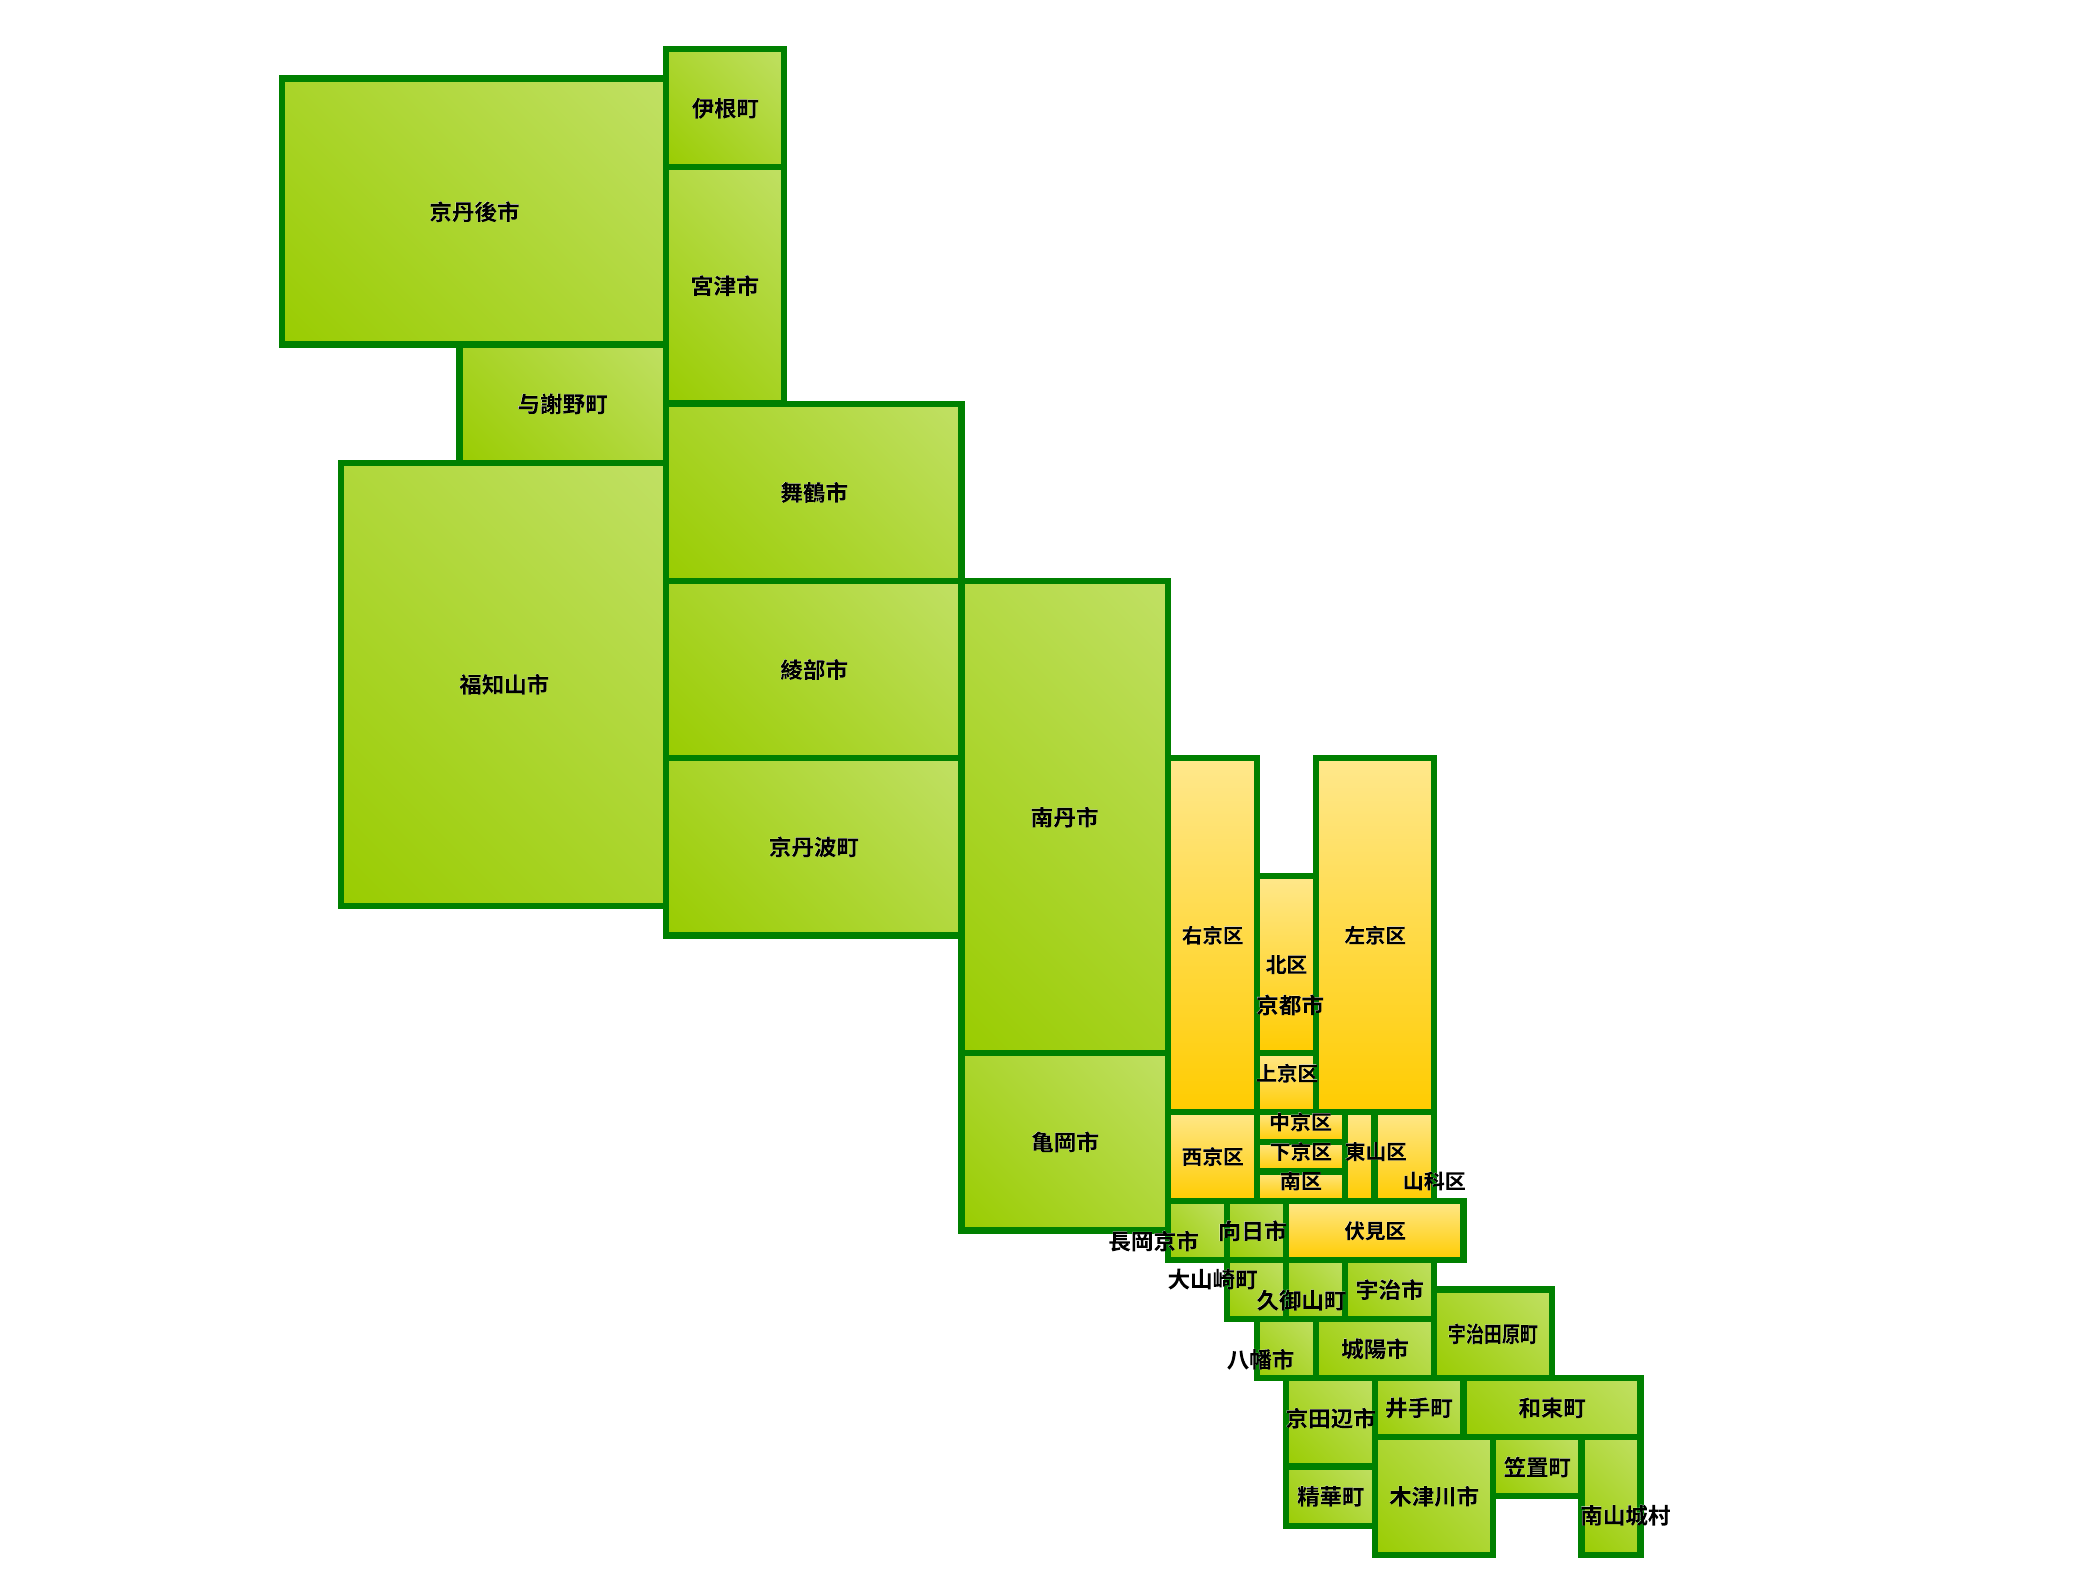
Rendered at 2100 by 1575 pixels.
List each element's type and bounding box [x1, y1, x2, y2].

text_box [282, 48, 1641, 1556]
text_box [429, 97, 1671, 1527]
